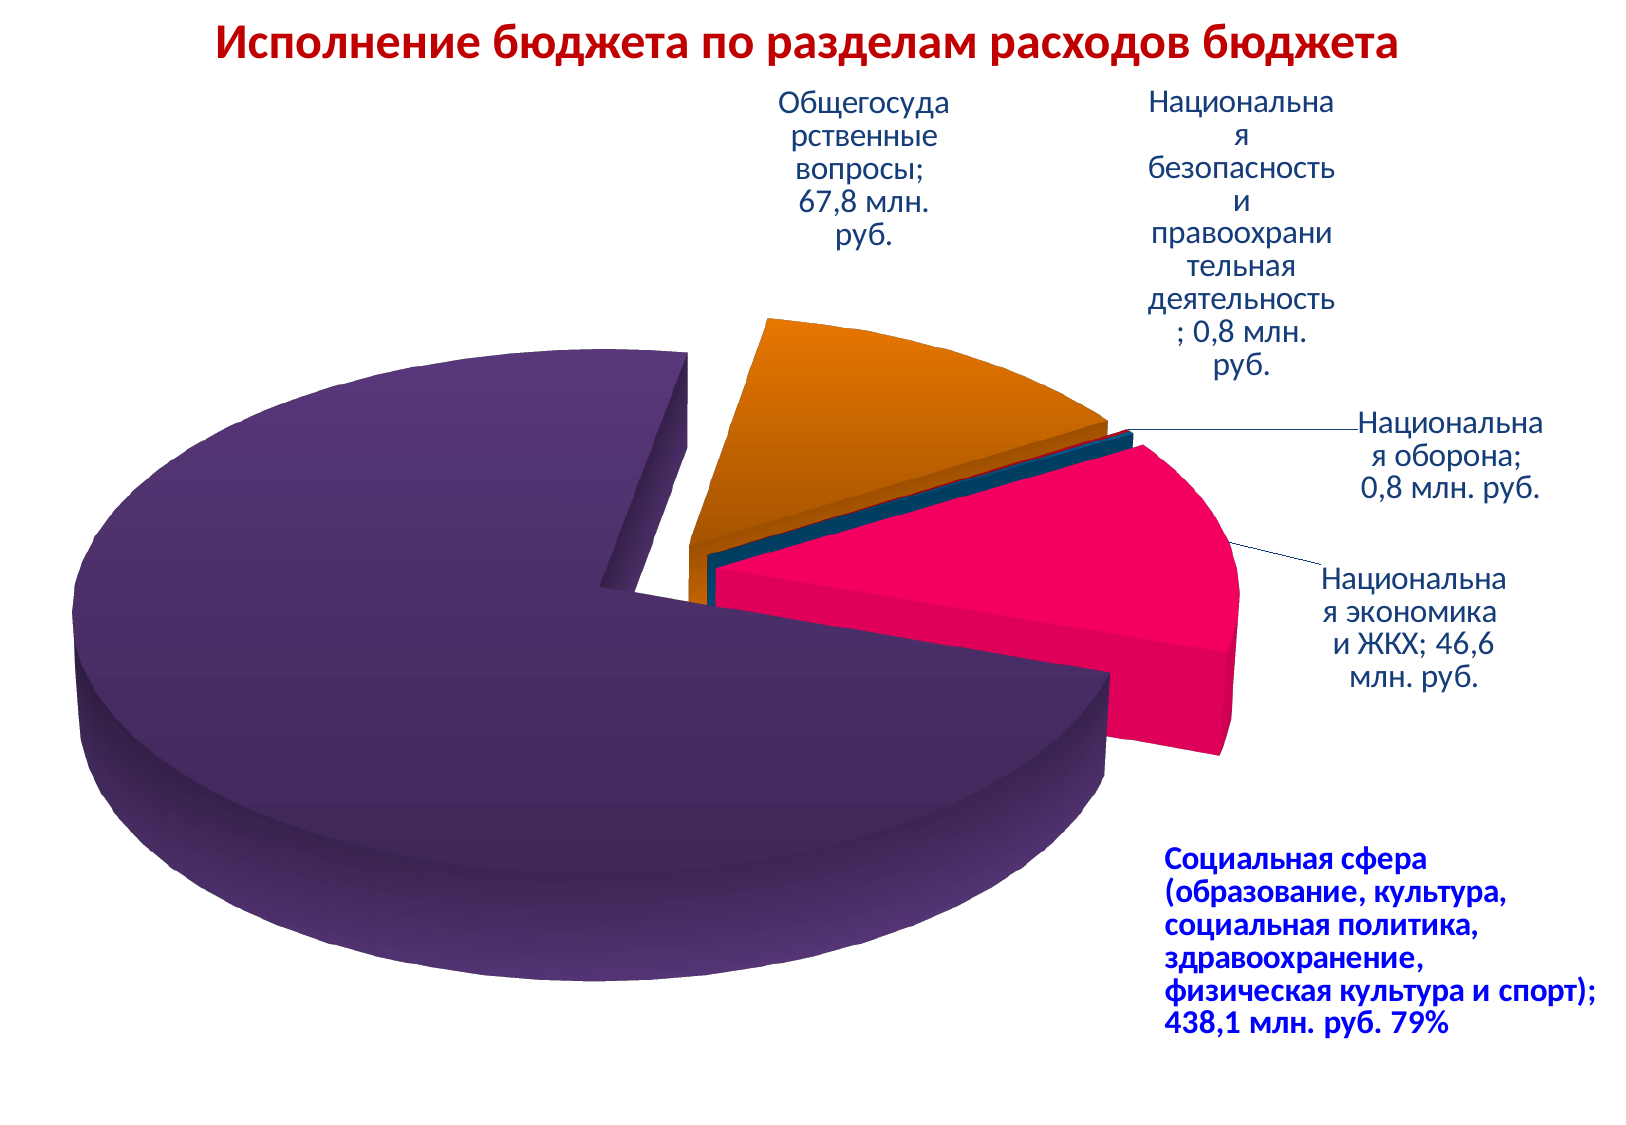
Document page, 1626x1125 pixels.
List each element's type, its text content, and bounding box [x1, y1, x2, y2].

chart [0, 87, 1613, 1125]
text_box Исполнение бюджета по разделам расходов бюджета [108, 1, 1507, 63]
